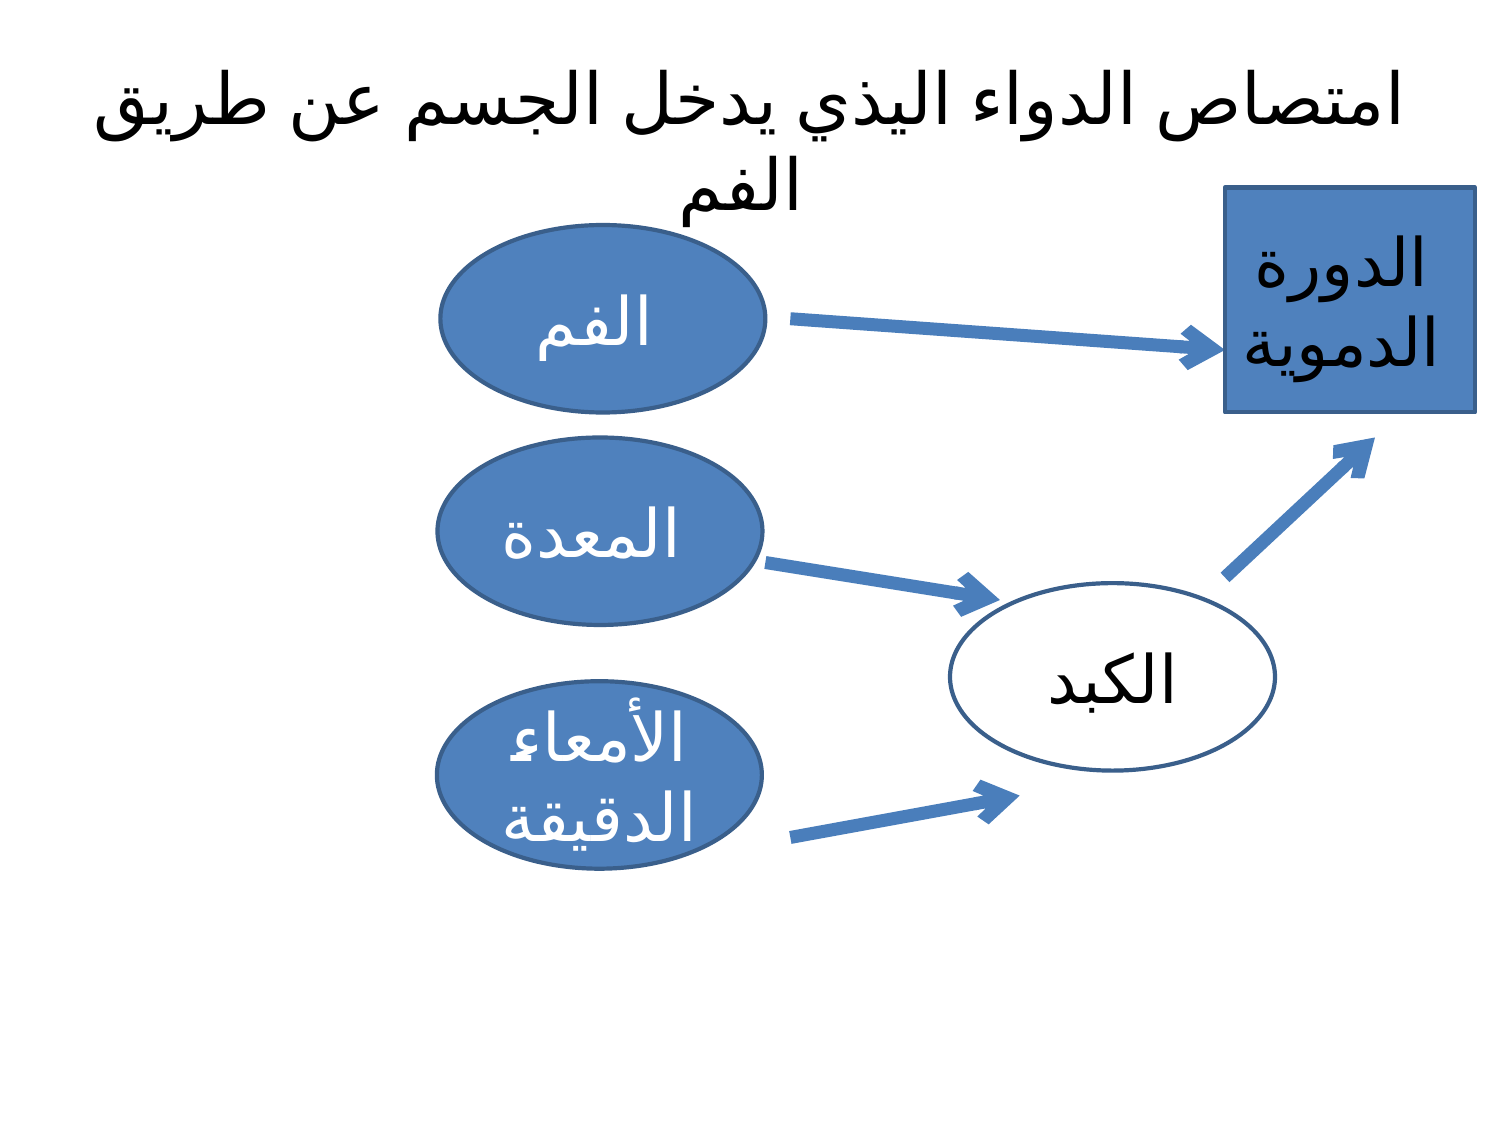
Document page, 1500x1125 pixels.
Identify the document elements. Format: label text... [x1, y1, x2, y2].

text_box المعدة [435, 435, 765, 628]
text_box الدورة الدموية [1223, 185, 1477, 414]
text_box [790, 795, 1020, 838]
title امتصاص الدواء اليذي يدخل الجسم عن طريق الفم [75, 45, 1425, 233]
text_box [790, 318, 1226, 351]
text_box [765, 562, 1001, 601]
text_box الكبد [947, 581, 1278, 773]
text_box الفم [438, 222, 768, 415]
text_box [1224, 437, 1376, 578]
text_box الأمعاء الدقيقة [434, 679, 764, 871]
